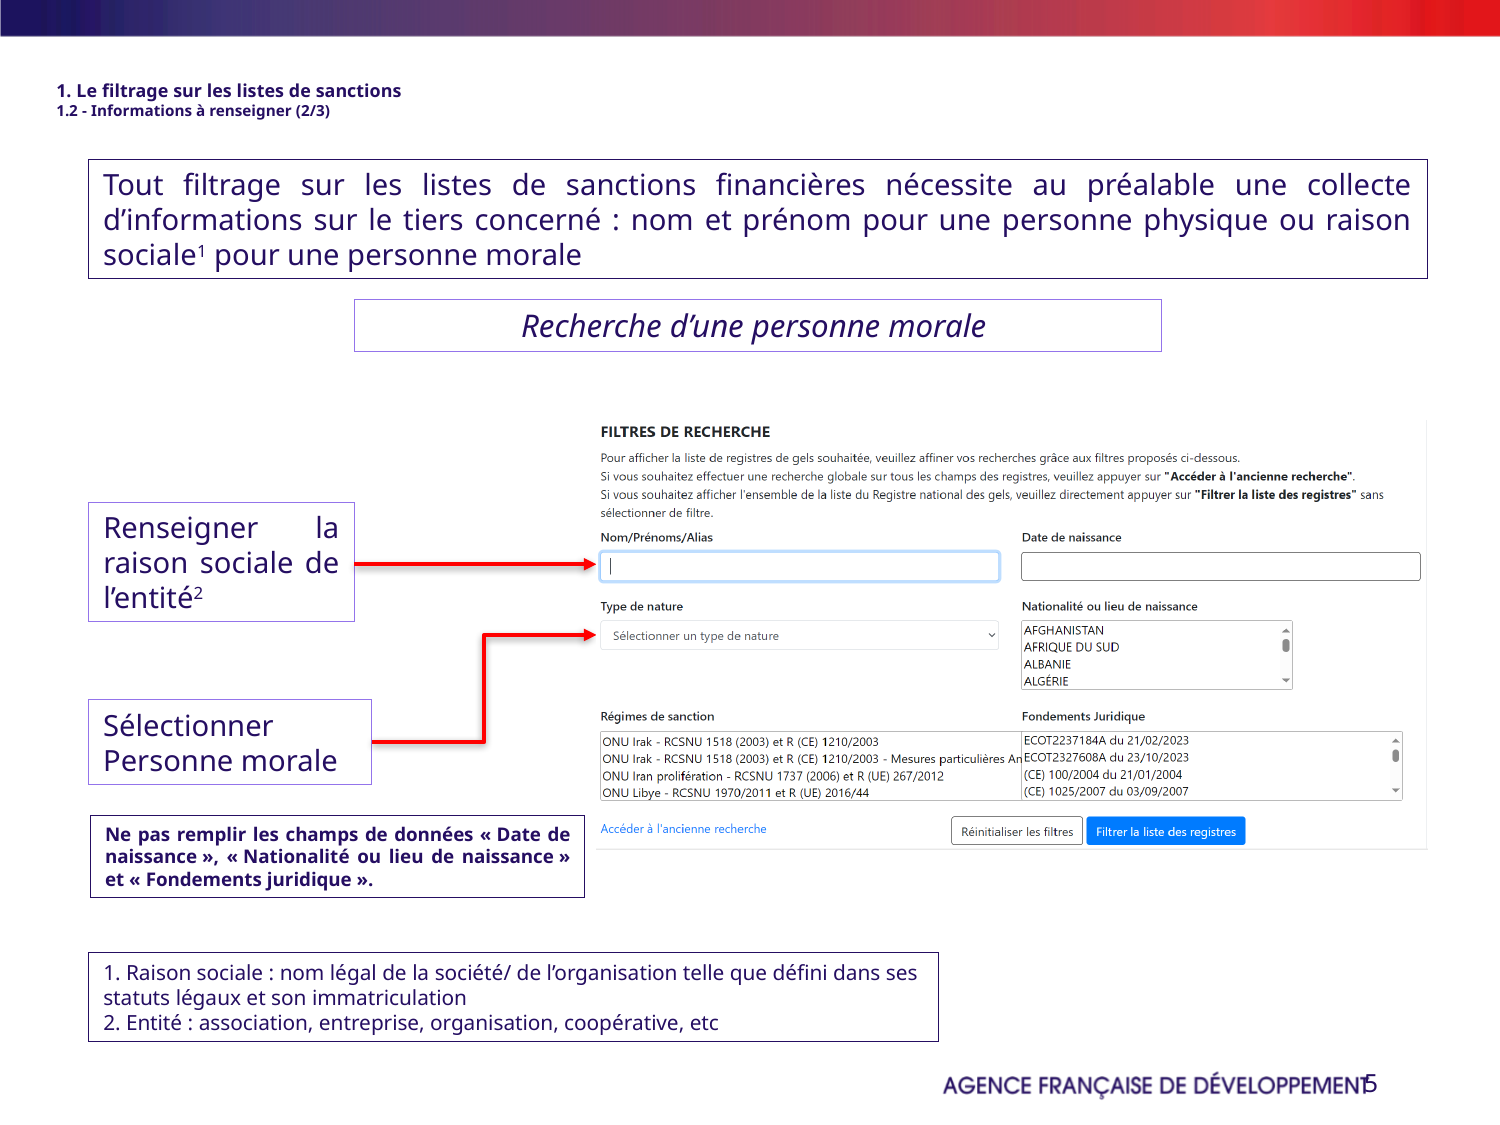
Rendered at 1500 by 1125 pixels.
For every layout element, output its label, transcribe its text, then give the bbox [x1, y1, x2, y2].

title 1. Le filtrage sur les listes de sanctions 1.2 - Informations à renseigner (2/3) [41, 71, 1424, 128]
text_box Tout filtrage sur les listes de sanctions financières nécessite au préalable une collecte d’informations sur le tiers concerné : nom et prénom pour une personne physique ou raison sociale1 pour une personne morale [88, 159, 1428, 279]
picture [596, 420, 1428, 850]
text_box Ne pas remplir les champs de données « Date de naissance », « Nationalité ou lieu de naissance » et « Fondements juridique ». [90, 815, 585, 898]
picture [0, 0, 1500, 46]
text_box Renseigner la raison sociale de l’entité2 [88, 502, 355, 622]
text_box 1. Raison sociale : nom légal de la société/ de l’organisation telle que défini dans ses statuts légaux et son immatriculation 2. Entité : association, entreprise, organisation, coopérative, etc [88, 952, 939, 1042]
text_box Recherche d’une personne morale [354, 299, 1162, 352]
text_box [371, 634, 591, 744]
text_box Sélectionner Personne morale [88, 699, 372, 785]
picture [927, 1063, 1376, 1106]
